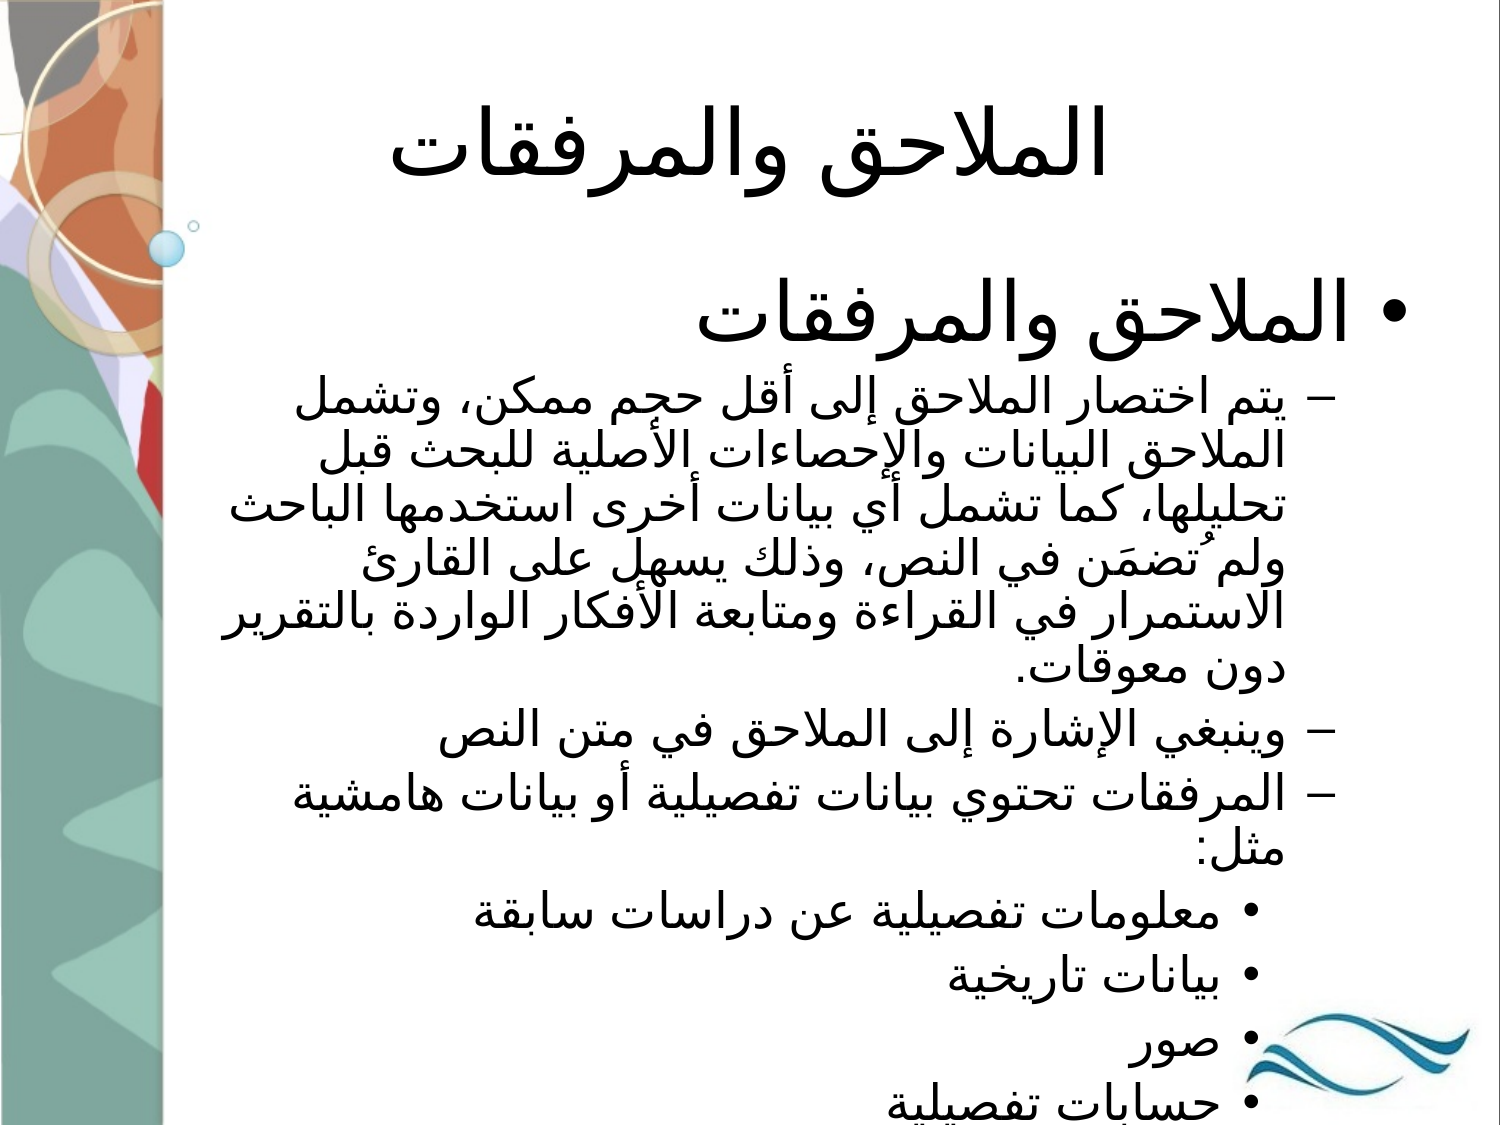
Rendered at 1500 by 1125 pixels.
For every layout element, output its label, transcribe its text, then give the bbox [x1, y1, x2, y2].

picture [0, 0, 1500, 1125]
list الملاحق والمرفقات يتم اختصار الملاحق إلى أقل حجم ممكن، وتشمل الملاحق البيانات والإحصاءات الأصلية للبحث قبل تحليلها، كما تشمل أي بيانات أخرى استخدمها الباحث ولم ُتضمَن في النص، وذلك يسهل على القارئ الاستمرار في القراءة ومتابعة الأفكار الواردة بالتقرير دون معوقات. وينبغي الإشارة إلى الملاحق في متن النص المرفقات تحتوي بيانات تفصيلية أو بيانات هامشية مثل: معلومات تفصيلية عن دراسات سابقة بيانات تاريخية صور حسابات تفصيلية [174, 262, 1426, 1006]
title الملاحق والمرفقات [74, 44, 1426, 233]
